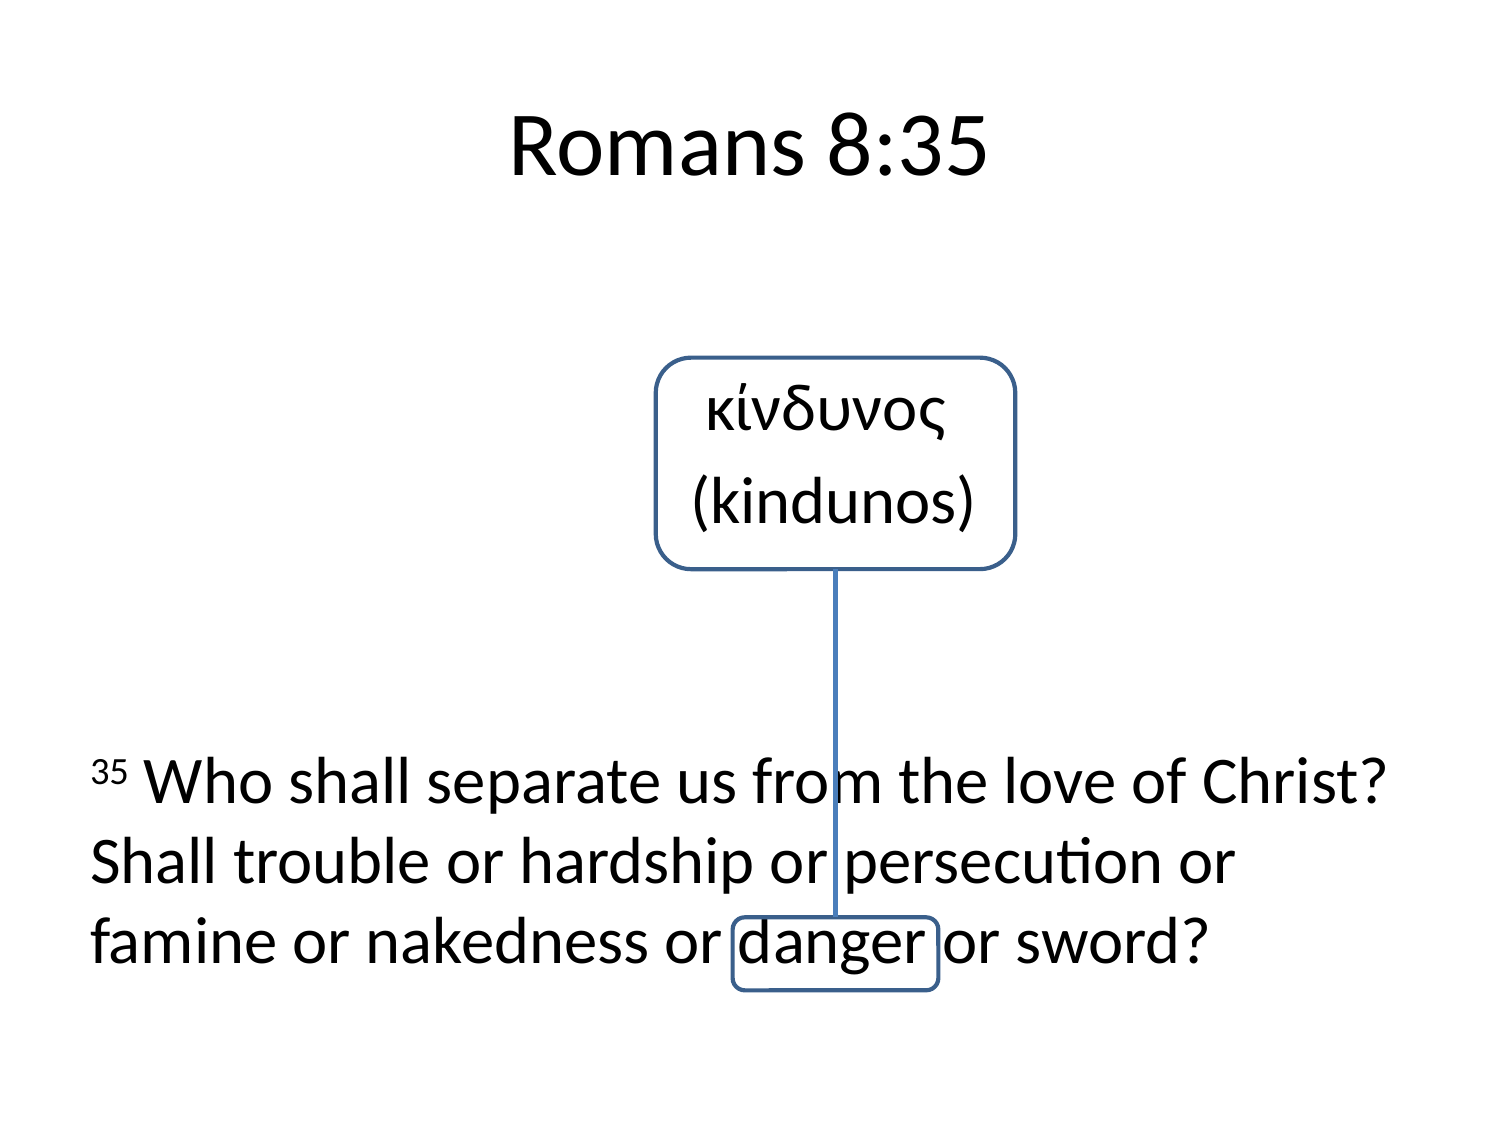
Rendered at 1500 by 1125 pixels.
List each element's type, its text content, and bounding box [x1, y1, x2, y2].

title Romans 8:35 [75, 45, 1425, 233]
list κίνδυνος (kindunos) 35 Who shall separate us from the love of Christ? Shall trouble or hardship or persecution or famine or nakedness or danger or sword? [75, 262, 1425, 1005]
text_box [653, 355, 1018, 572]
text_box [730, 915, 941, 993]
